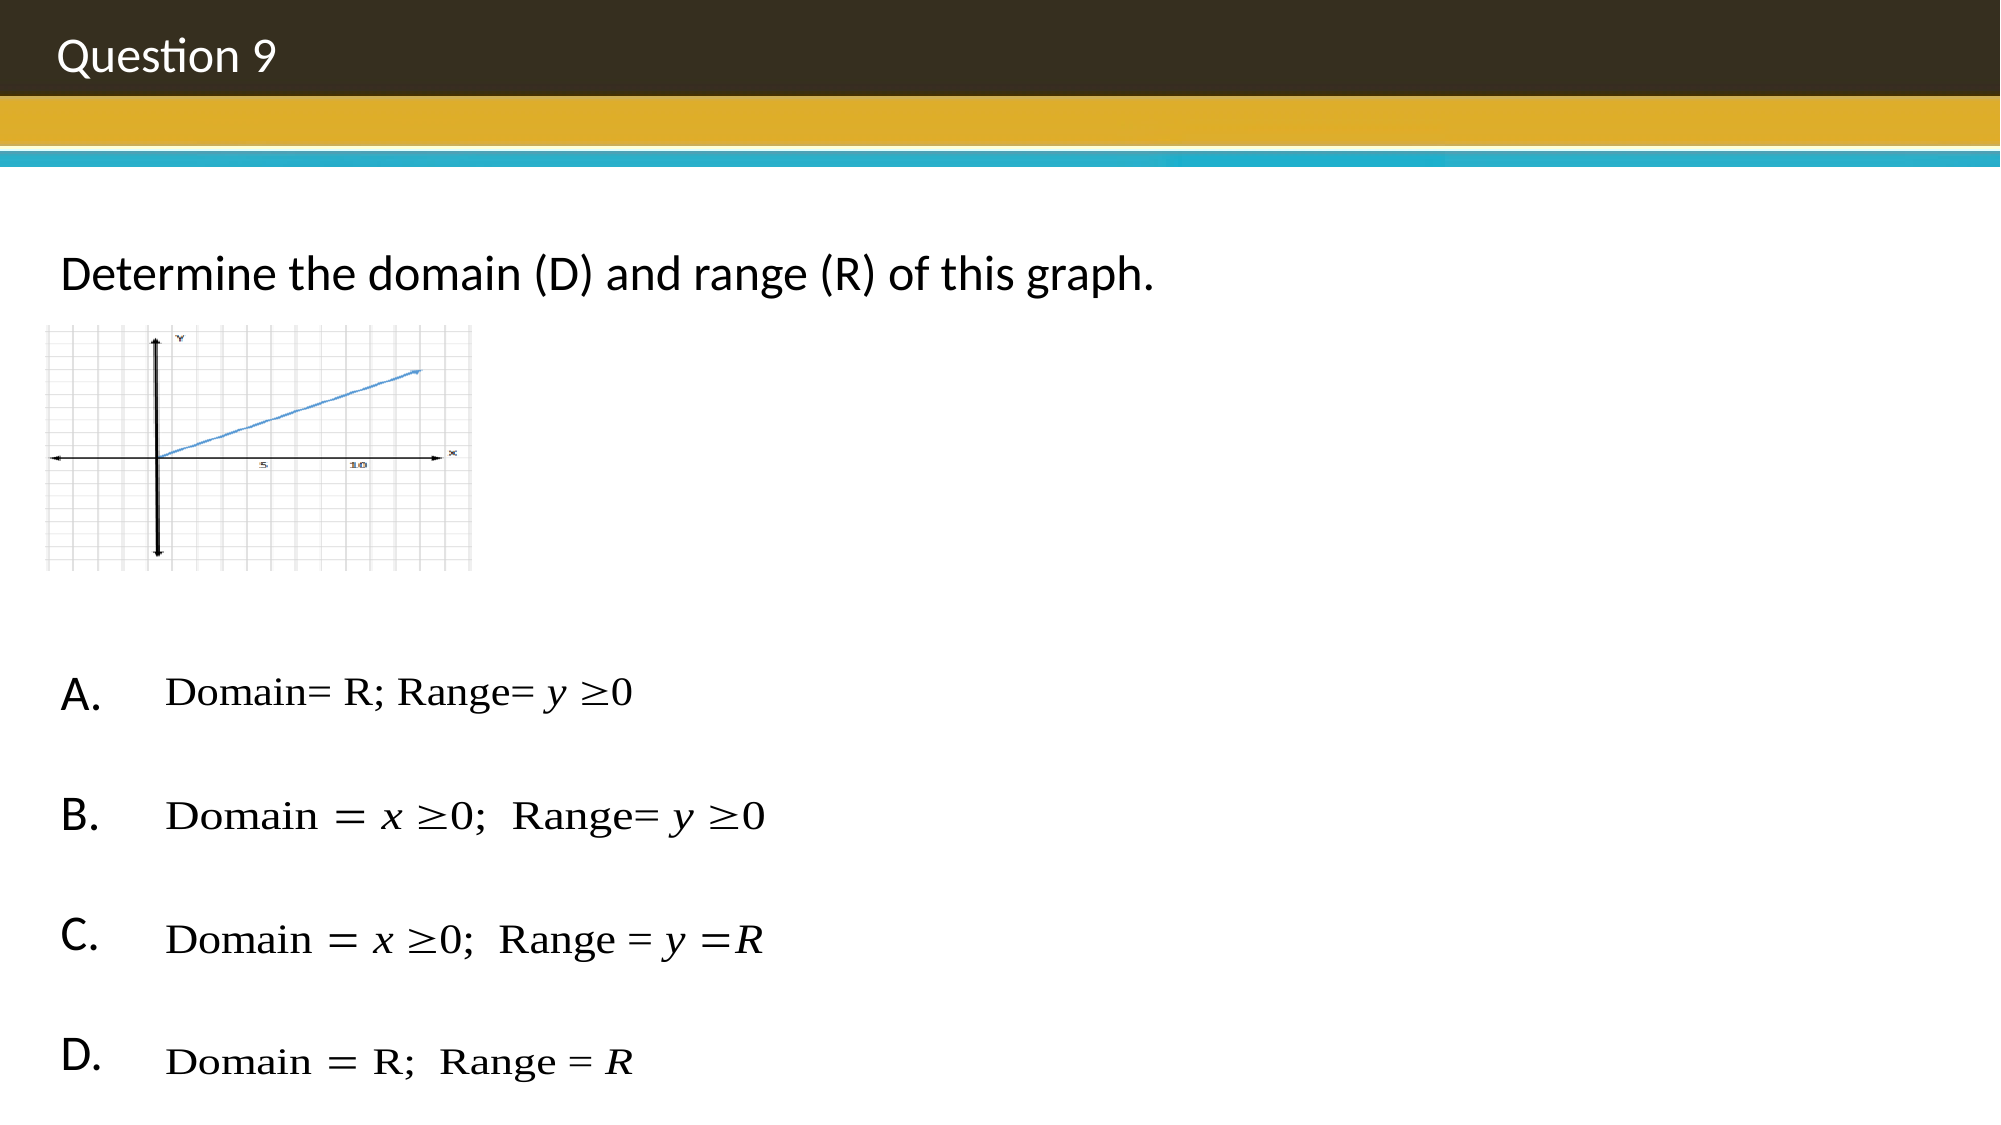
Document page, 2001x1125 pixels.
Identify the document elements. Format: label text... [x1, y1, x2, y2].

picture [157, 915, 774, 972]
picture [0, 0, 2000, 167]
picture [157, 792, 774, 847]
picture [157, 668, 641, 723]
picture [45, 324, 474, 572]
text_box Question 9 [41, 14, 293, 90]
text_box Determine the domain (D) and range (R) of this graph. A. B. C. D. [45, 233, 1782, 1125]
picture [157, 1039, 641, 1090]
